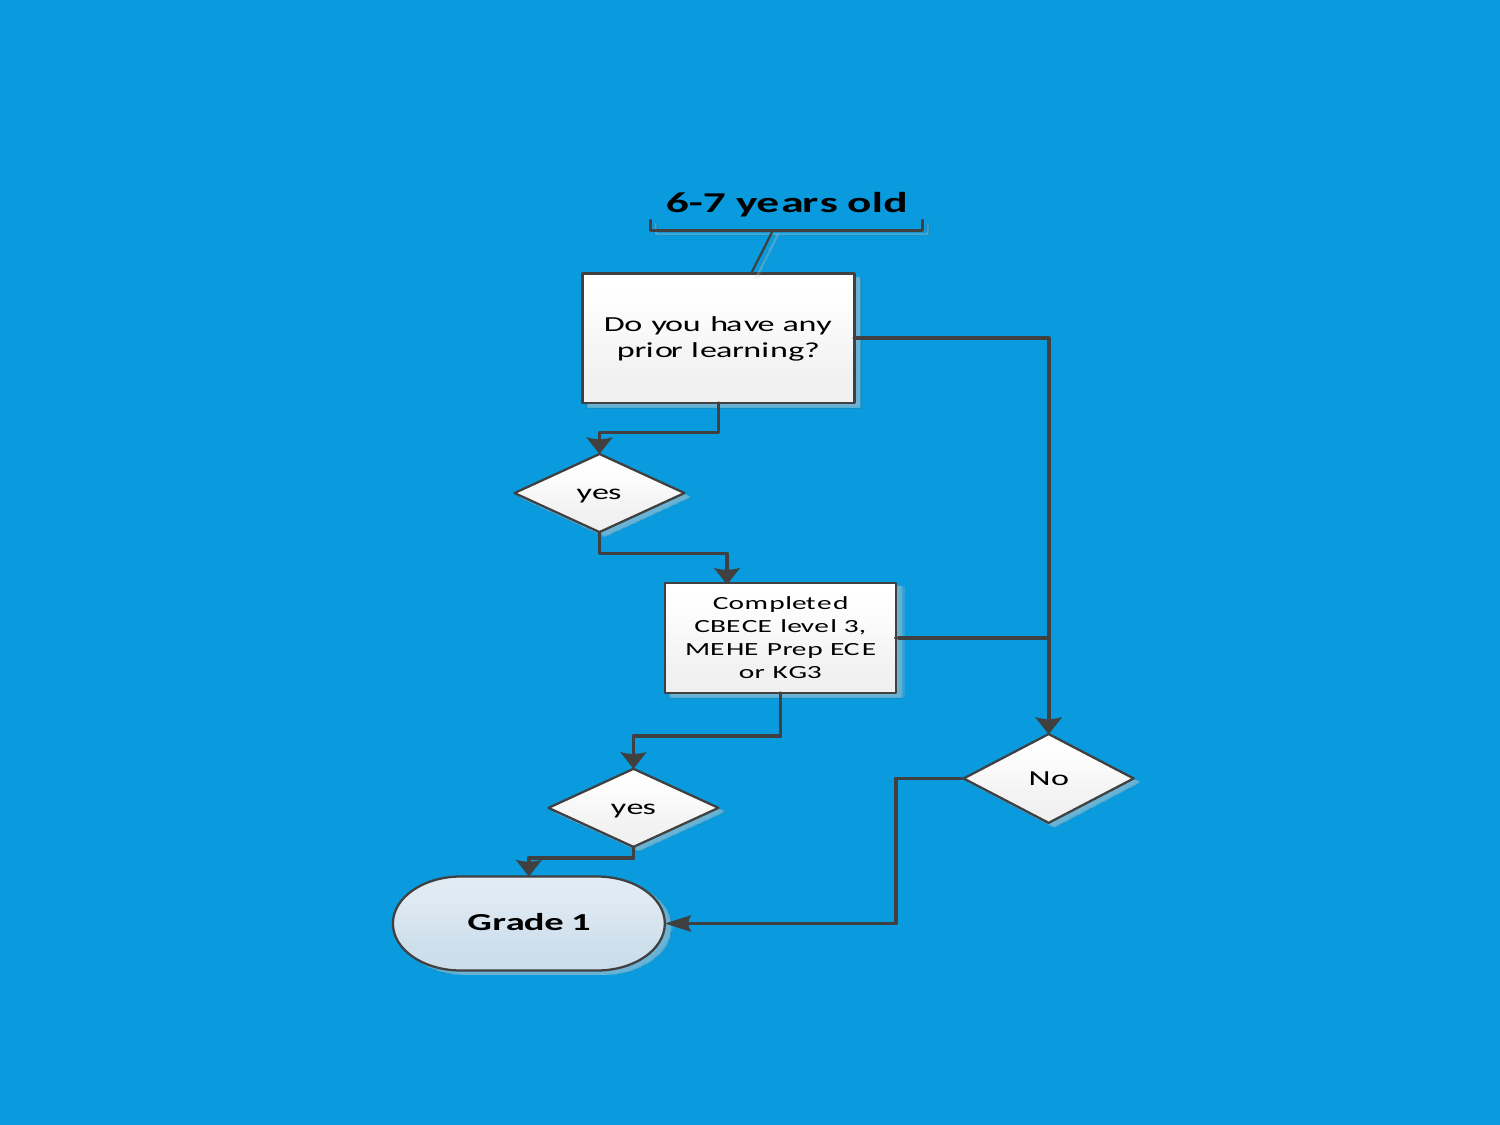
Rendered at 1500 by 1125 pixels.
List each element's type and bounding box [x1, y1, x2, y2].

picture [669, 194, 680, 210]
picture [739, 199, 754, 215]
picture [886, 200, 891, 210]
picture [795, 199, 800, 211]
picture [759, 201, 764, 210]
picture [850, 200, 854, 210]
picture [710, 195, 723, 211]
picture [393, 220, 1139, 974]
picture [900, 193, 904, 211]
picture [681, 201, 686, 210]
picture [864, 200, 869, 210]
